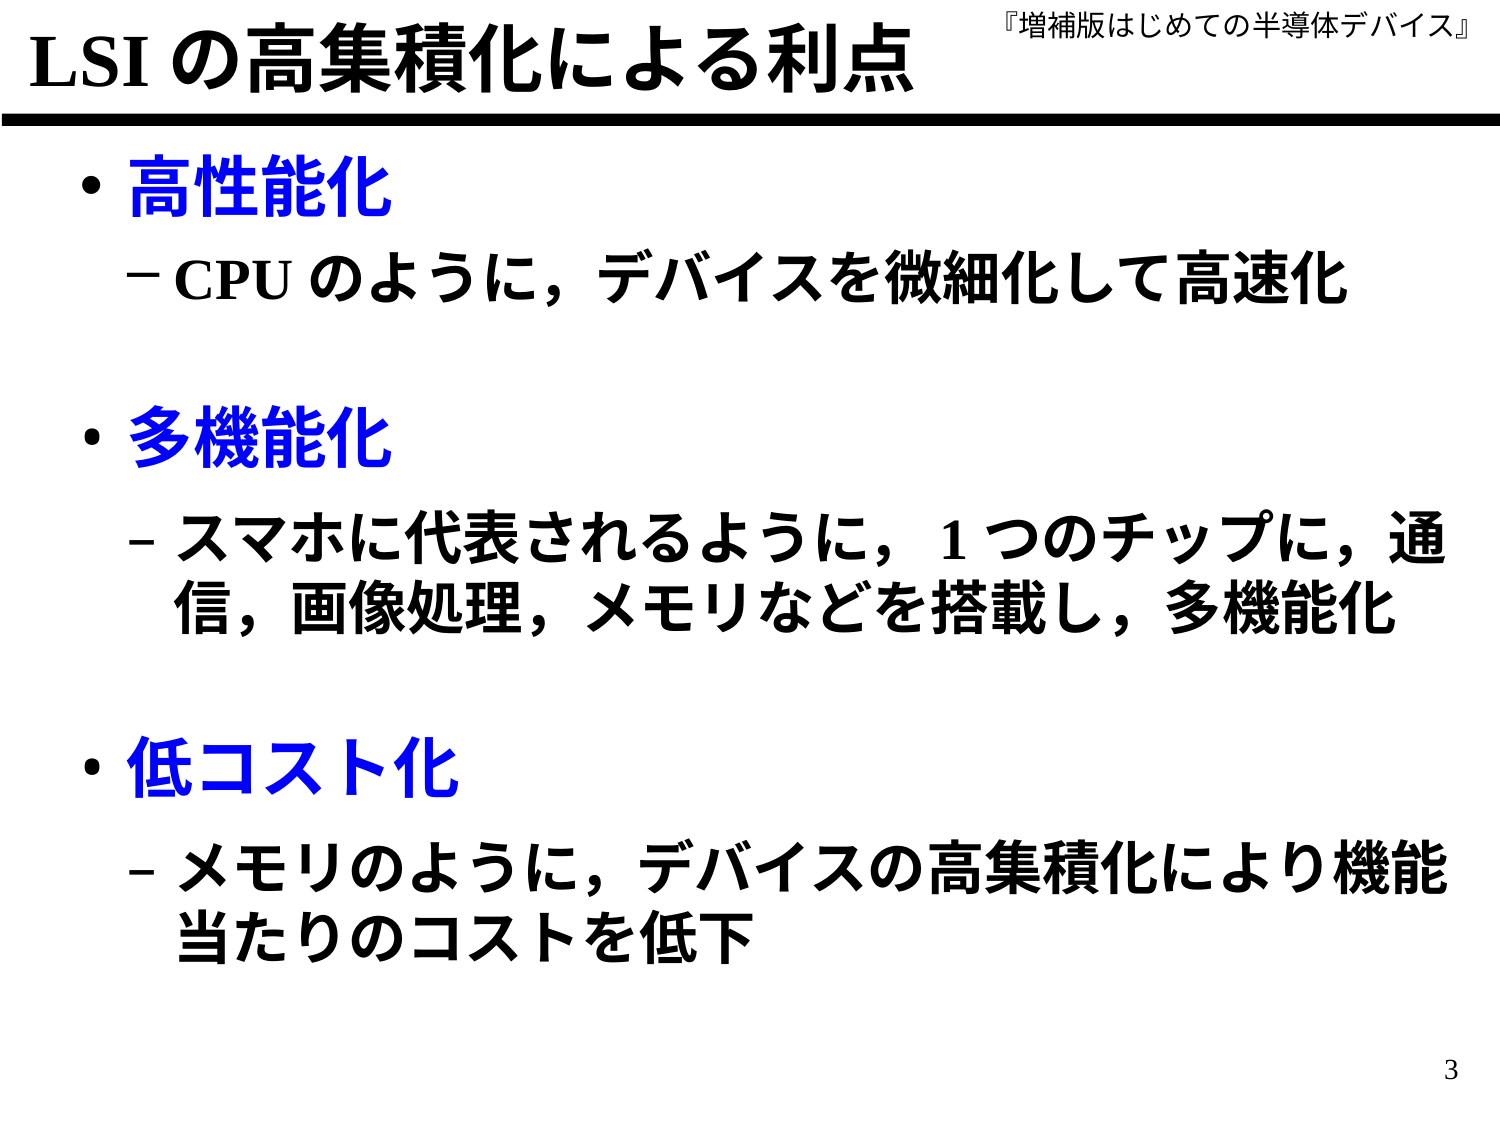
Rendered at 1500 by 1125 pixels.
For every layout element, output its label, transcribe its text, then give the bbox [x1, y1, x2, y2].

text_box 高性能化 CPUのように，デバイスを微細化して高速化 多機能化 スマホに代表されるように，1つのチップに，通信，画像処理，メモリなどを搭載し，多機能化 低コスト化 メモリのように，デバイスの高集積化により機能当たりのコストを低下 [64, 137, 1471, 1033]
slide_number 3 [1161, 1042, 1474, 1118]
title LSIの高集積化による利点 [29, 0, 1500, 102]
